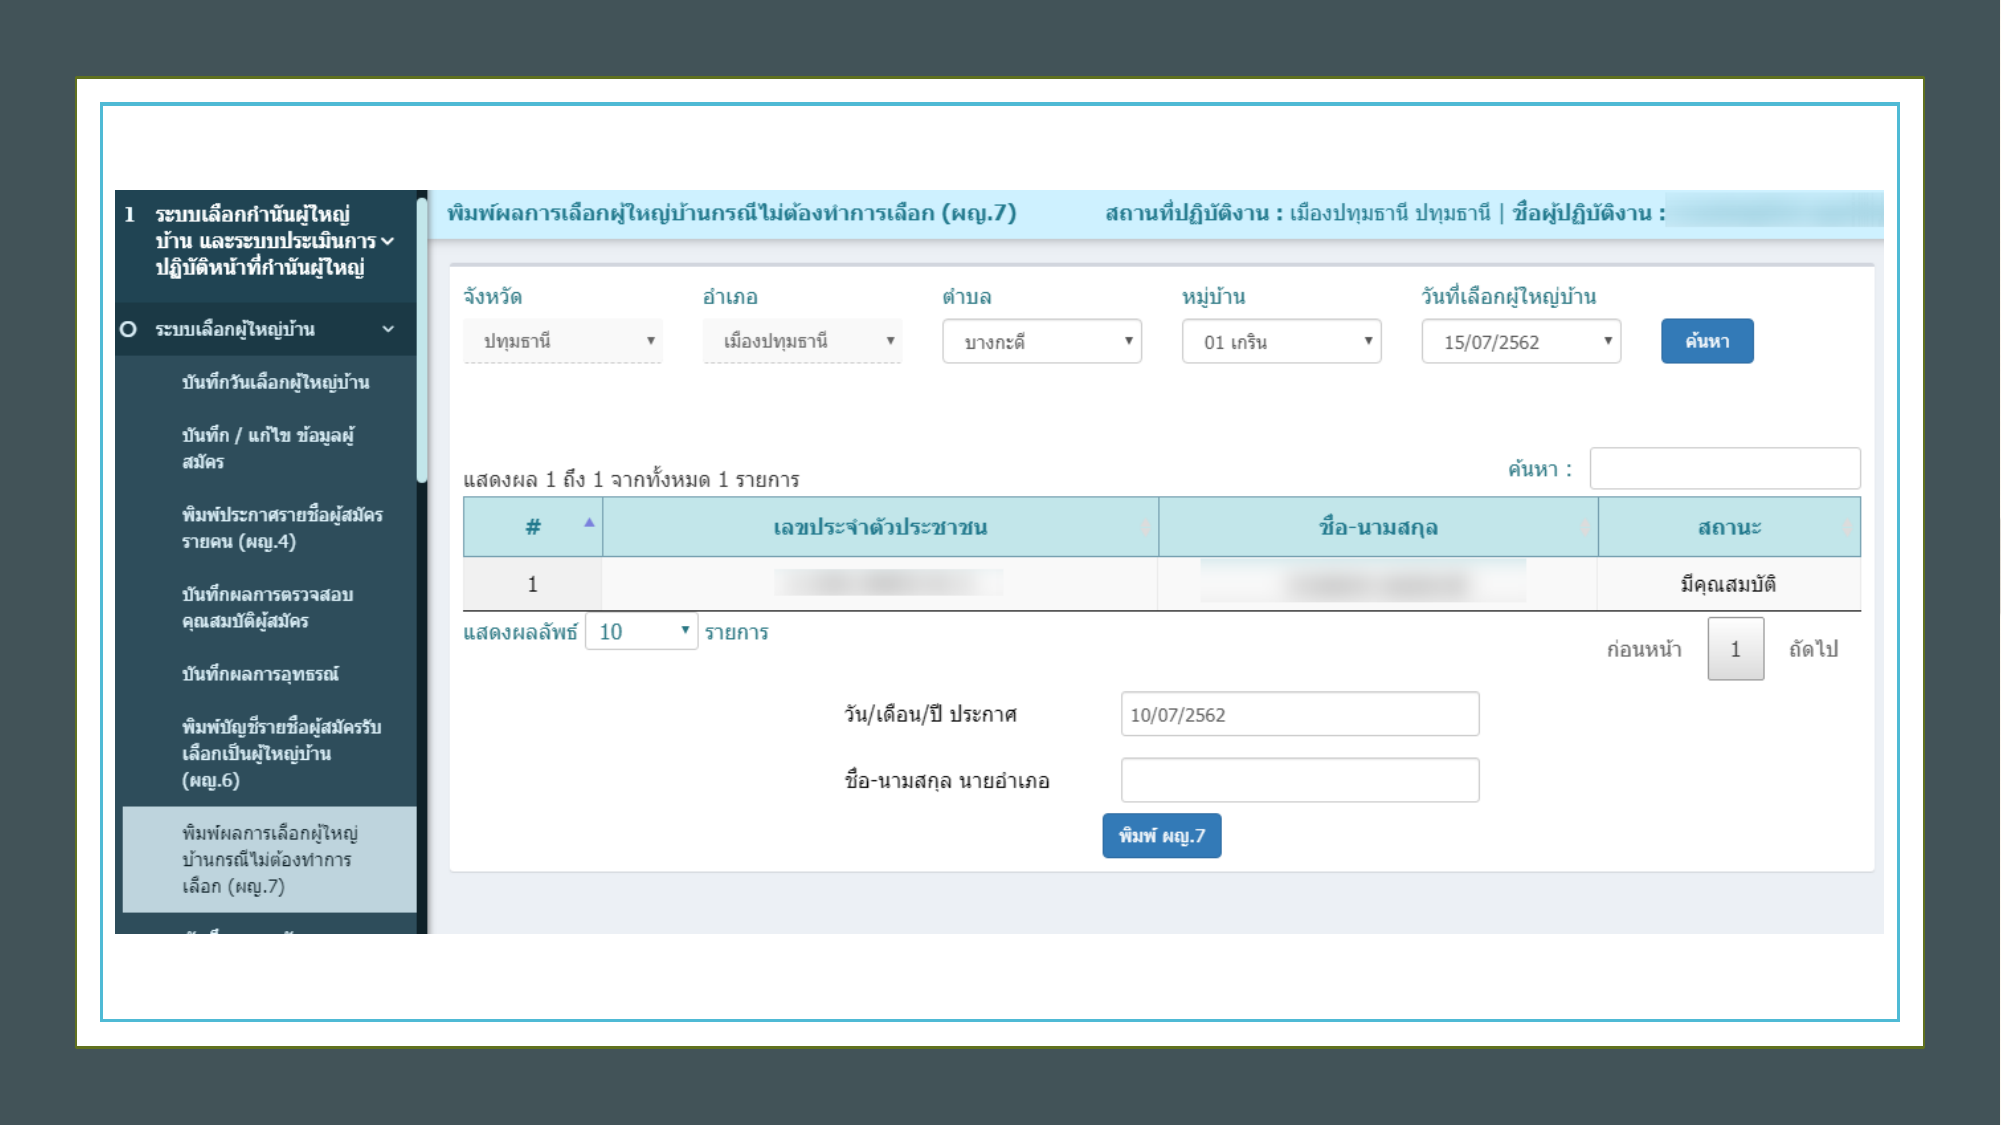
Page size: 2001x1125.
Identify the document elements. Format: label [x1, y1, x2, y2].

text_box [0, 0, 2000, 1125]
picture [115, 190, 1885, 934]
